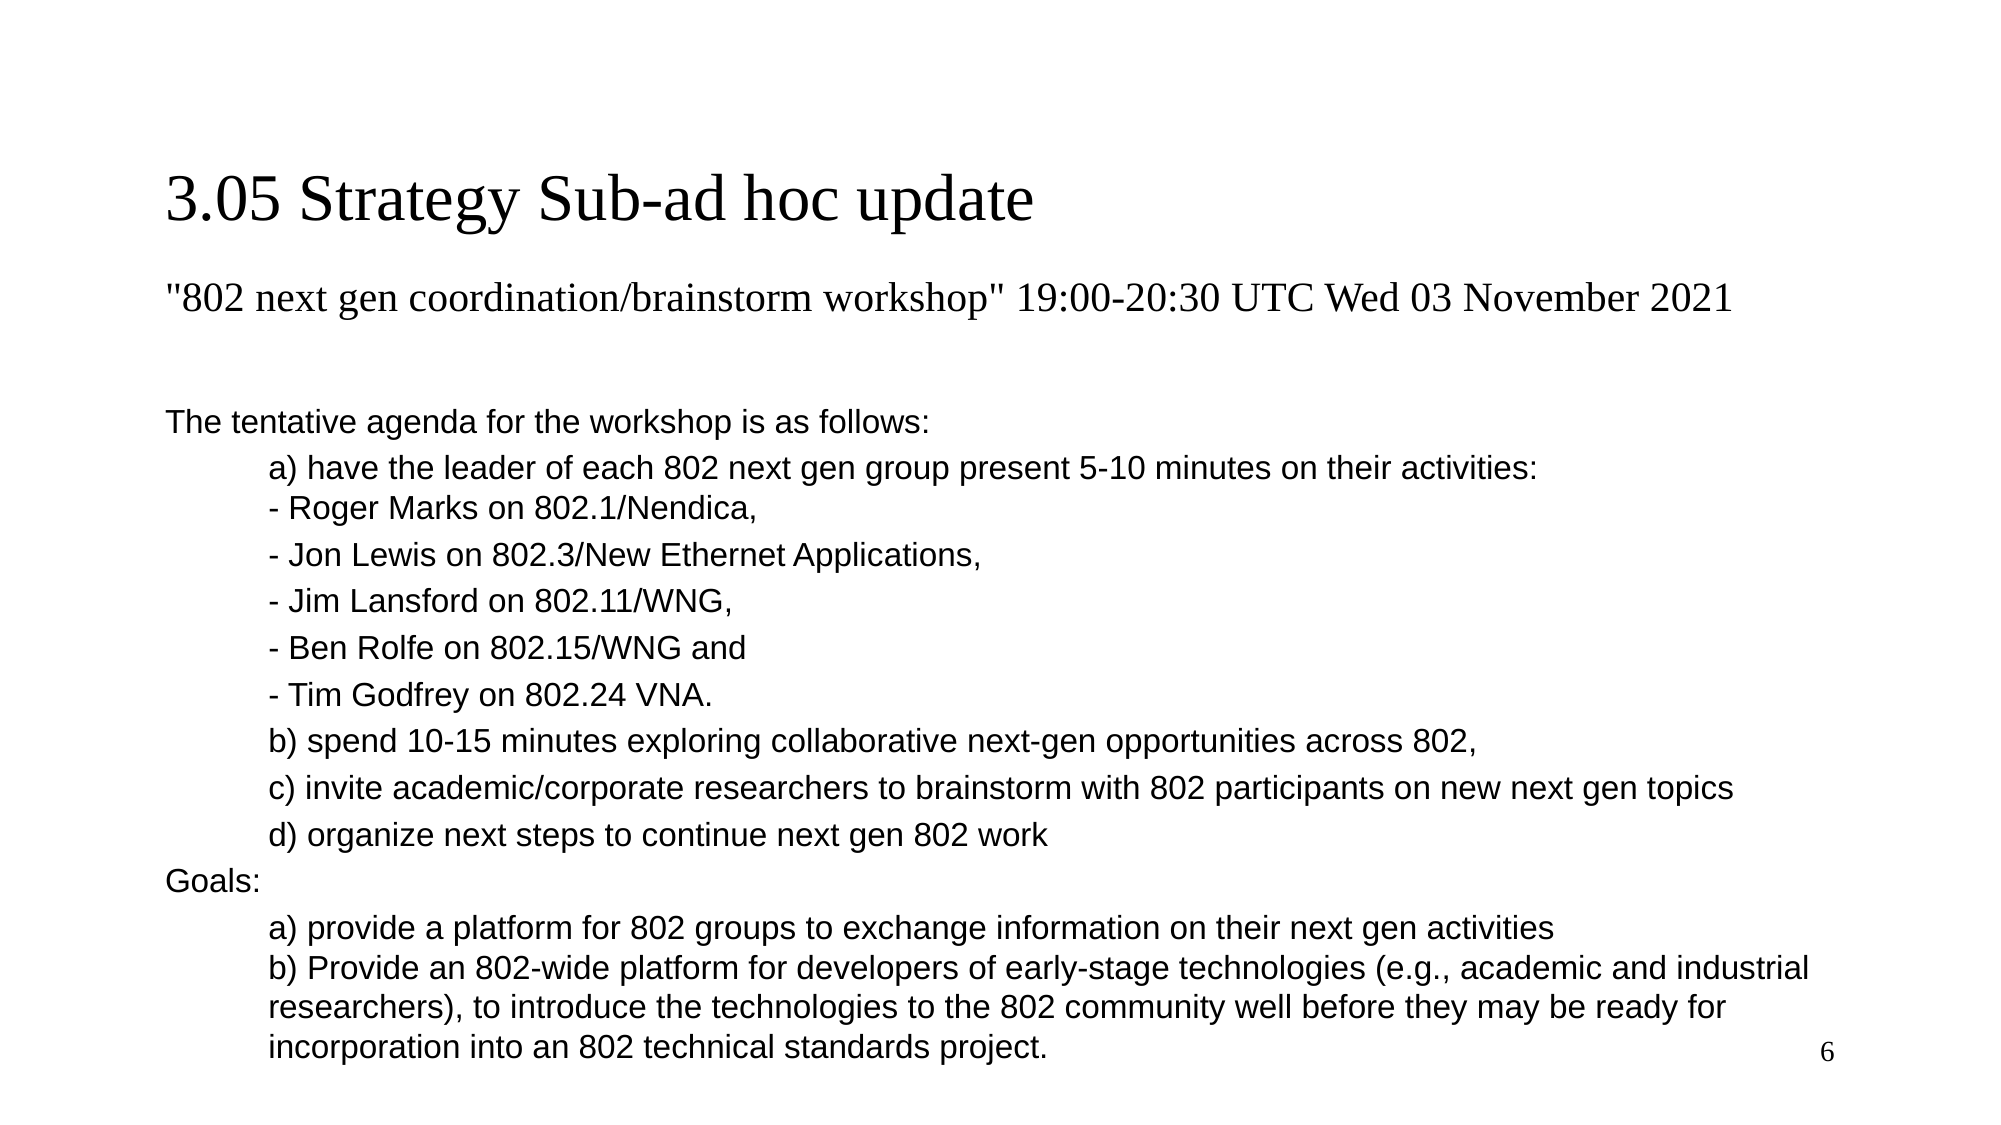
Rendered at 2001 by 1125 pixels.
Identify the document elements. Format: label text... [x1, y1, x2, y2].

slide_number 6 [1433, 1024, 1851, 1101]
title 3.05 Strategy Sub-ad hoc update [149, 99, 1851, 262]
list "802 next gen coordination/brainstorm workshop" 19:00-20:30 UTC Wed 03 November 2021 The tentative agenda for the workshop is as follows: a) have the leader of each 802 next gen group present 5-10 minutes on their activities: - Roger Marks on 802.1/Nendica, - Jon Lewis on 802.3/New Ethernet Applications, - Jim Lansford on 802.11/WNG, - Ben Rolfe on 802.15/WNG and - Tim Godfrey on 802.24 VNA. b) spend 10-15 minutes exploring collaborative next-gen opportunities across 802, c) invite academic/corporate researchers to brainstorm with 802 participants on new next gen topics d) organize next steps to continue next gen 802 work Goals: a) provide a platform for 802 groups to exchange information on their next gen activities b) Provide an 802-wide platform for developers of early-stage technologies (e.g., academic and industrial researchers), to introduce the technologies to the 802 community well before they may be ready for incorporation into an 802 technical standards project. [149, 262, 1851, 938]
